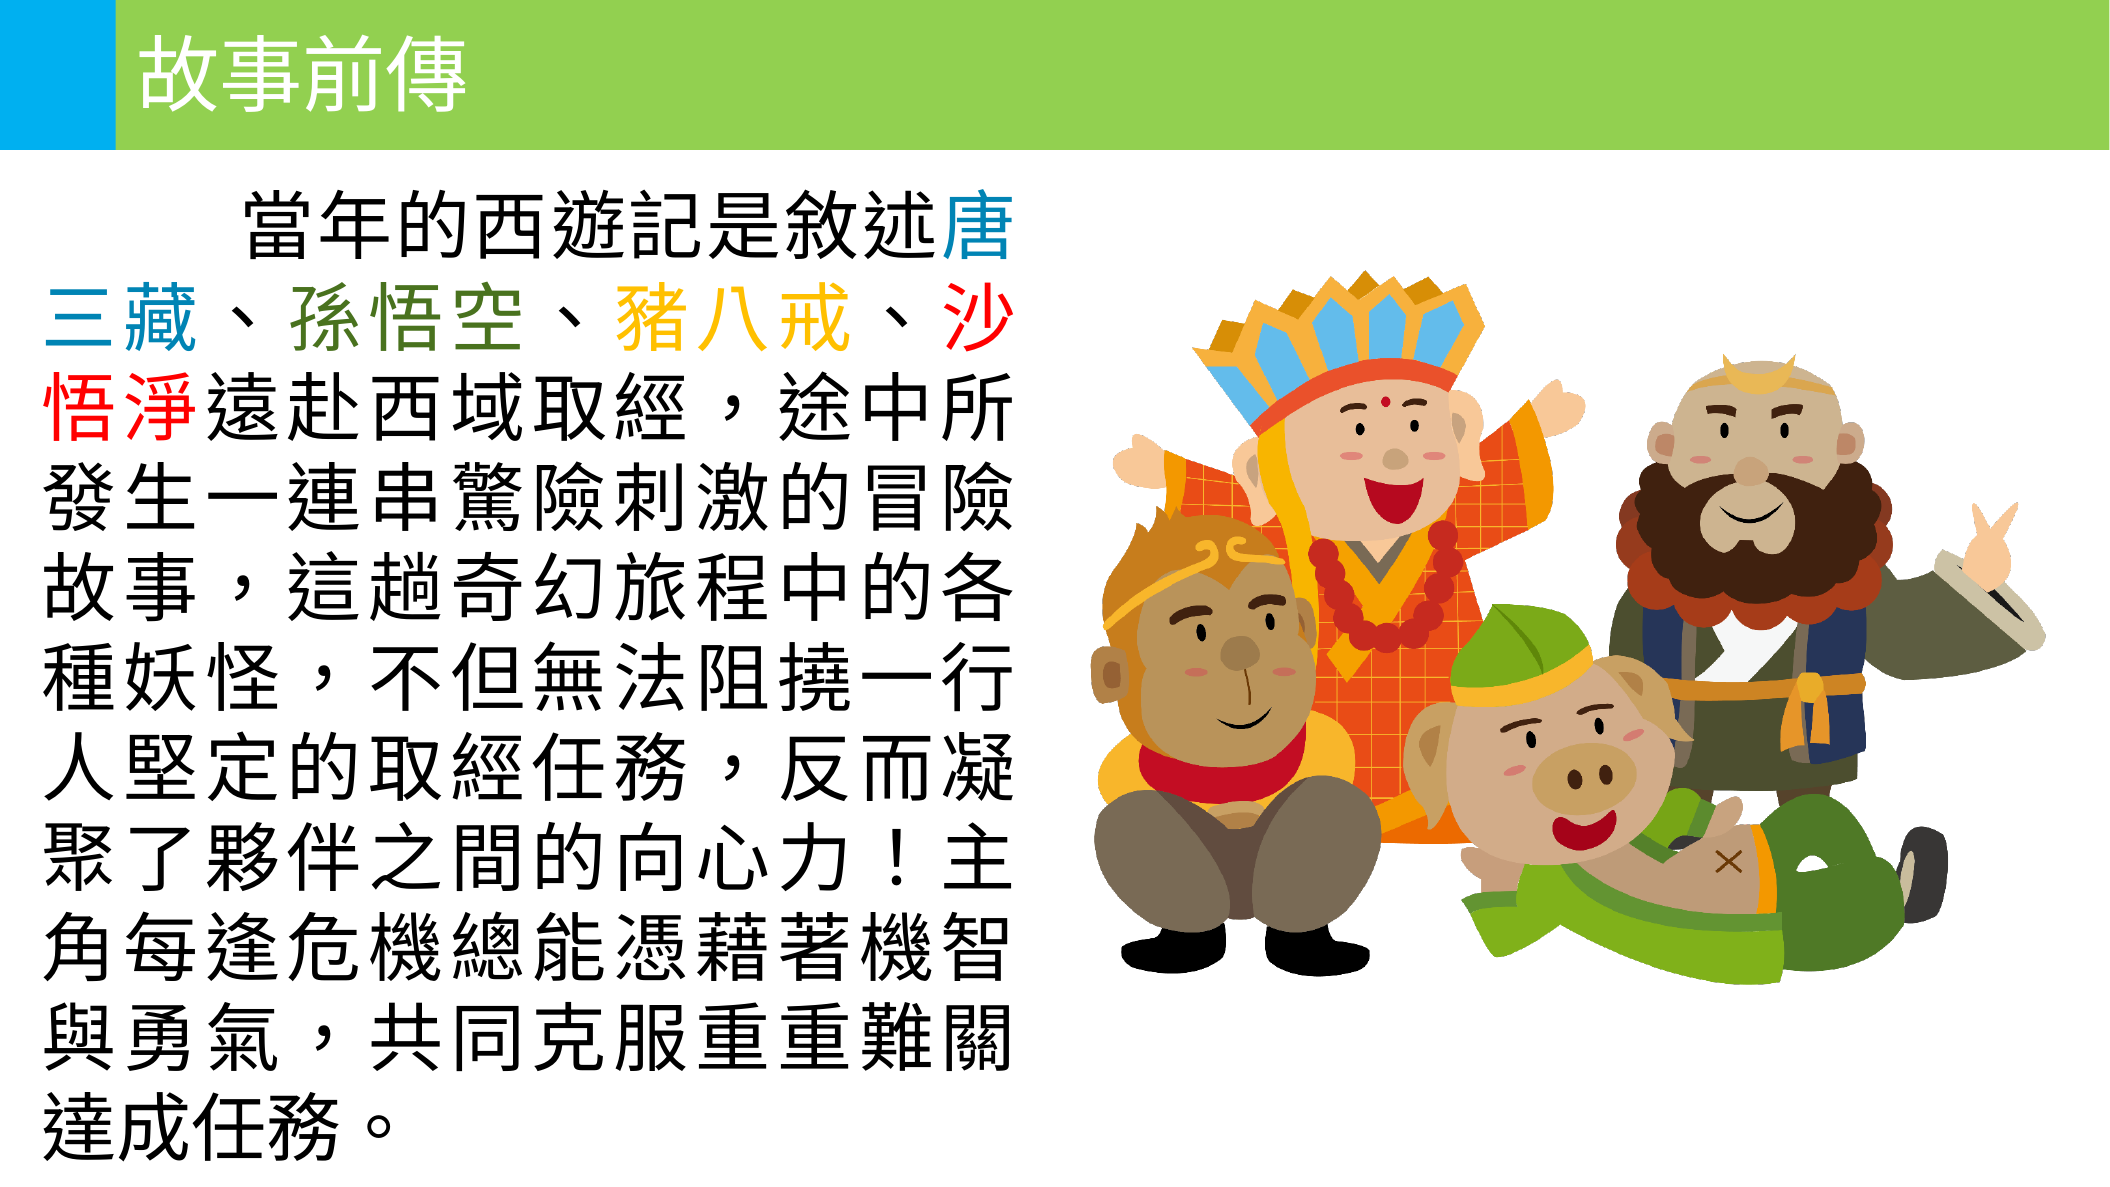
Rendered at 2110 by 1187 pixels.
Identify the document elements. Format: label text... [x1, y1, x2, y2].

picture [1036, 238, 2084, 1052]
text_box 當年的西遊記是敘述唐三藏、孫悟空、豬八戒、沙悟淨遠赴西域取經，途中所發生一連串驚險刺激的冒險故事，這趟奇幻旅程中的各種妖怪，不但無法阻撓一行人堅定的取經任務，反而凝聚了夥伴之間的向心力！主角每逢危機總能憑藉著機智與勇氣，共同克服重重難關達成任務。 [26, 163, 1031, 1178]
text_box 故事前傳 [121, 14, 500, 130]
